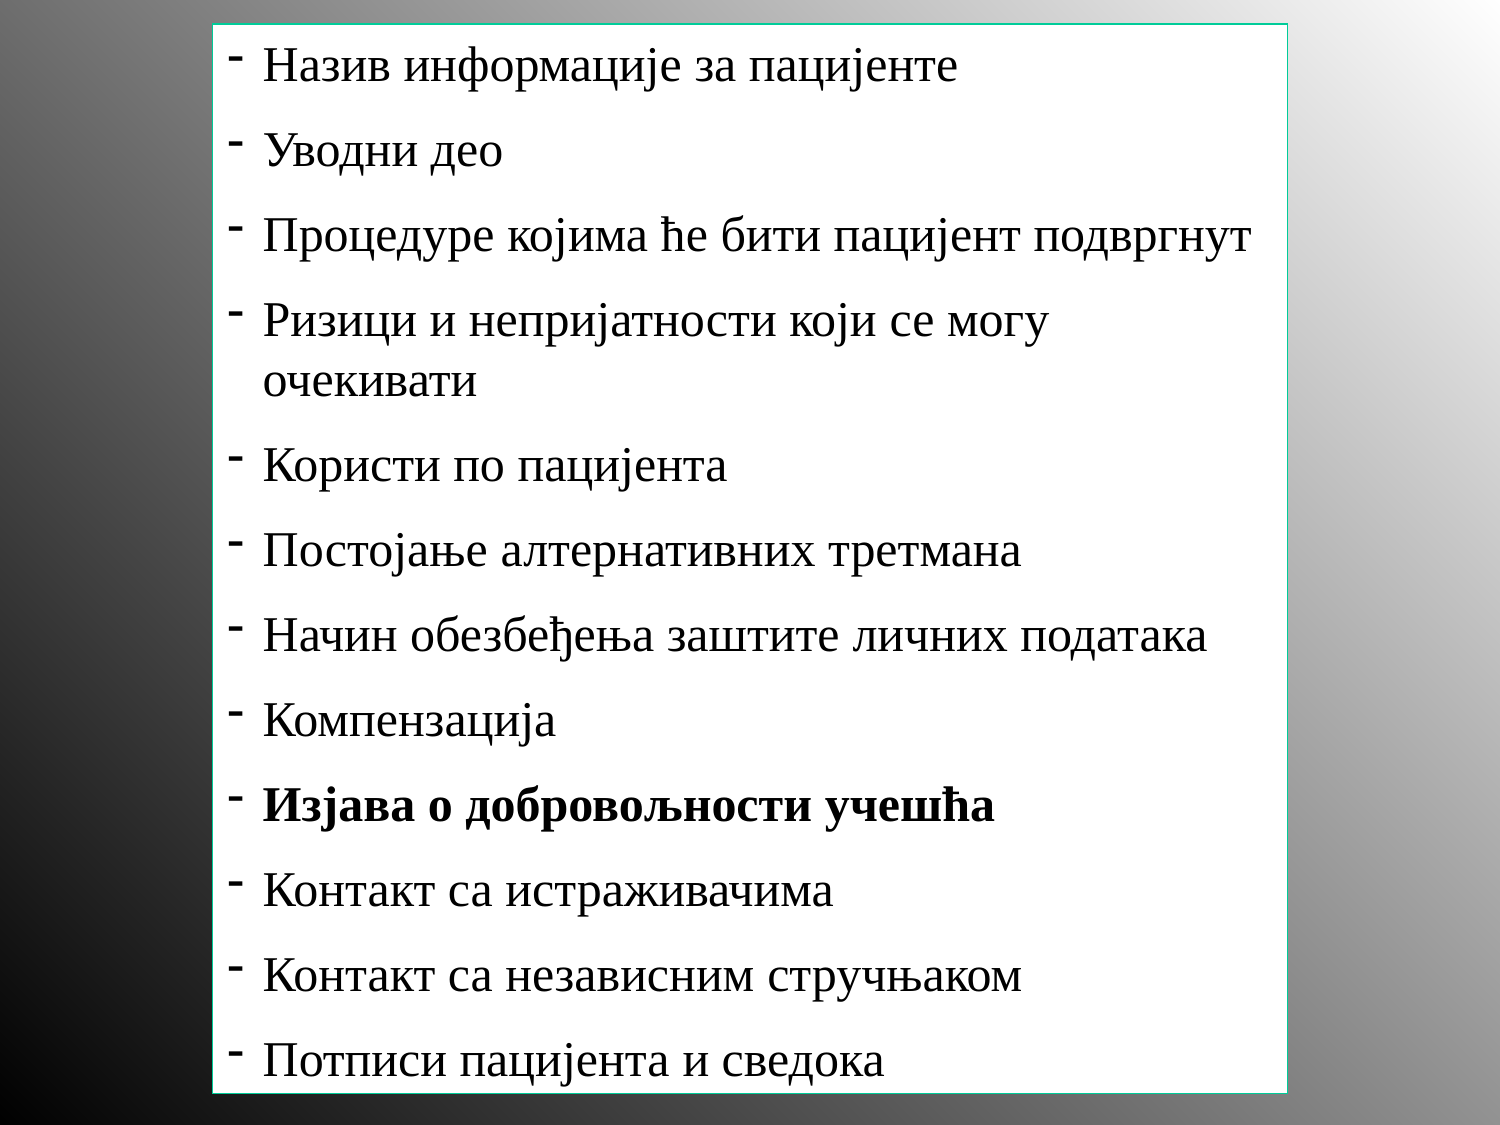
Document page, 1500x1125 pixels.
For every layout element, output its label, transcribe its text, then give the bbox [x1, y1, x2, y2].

text_box Назив информације за пацијенте Уводни део Процедуре којима ће бити пацијент подвргнут Ризици и непријатности који се могу очекивати Користи по пацијента Постојање алтернативних третмана Начин обезбеђења заштите личних података Компензација Изјава о добровољности учешћа Контакт са истраживачима Контакт са независним стручњаком Потписи пацијента и сведока [212, 24, 1288, 1094]
